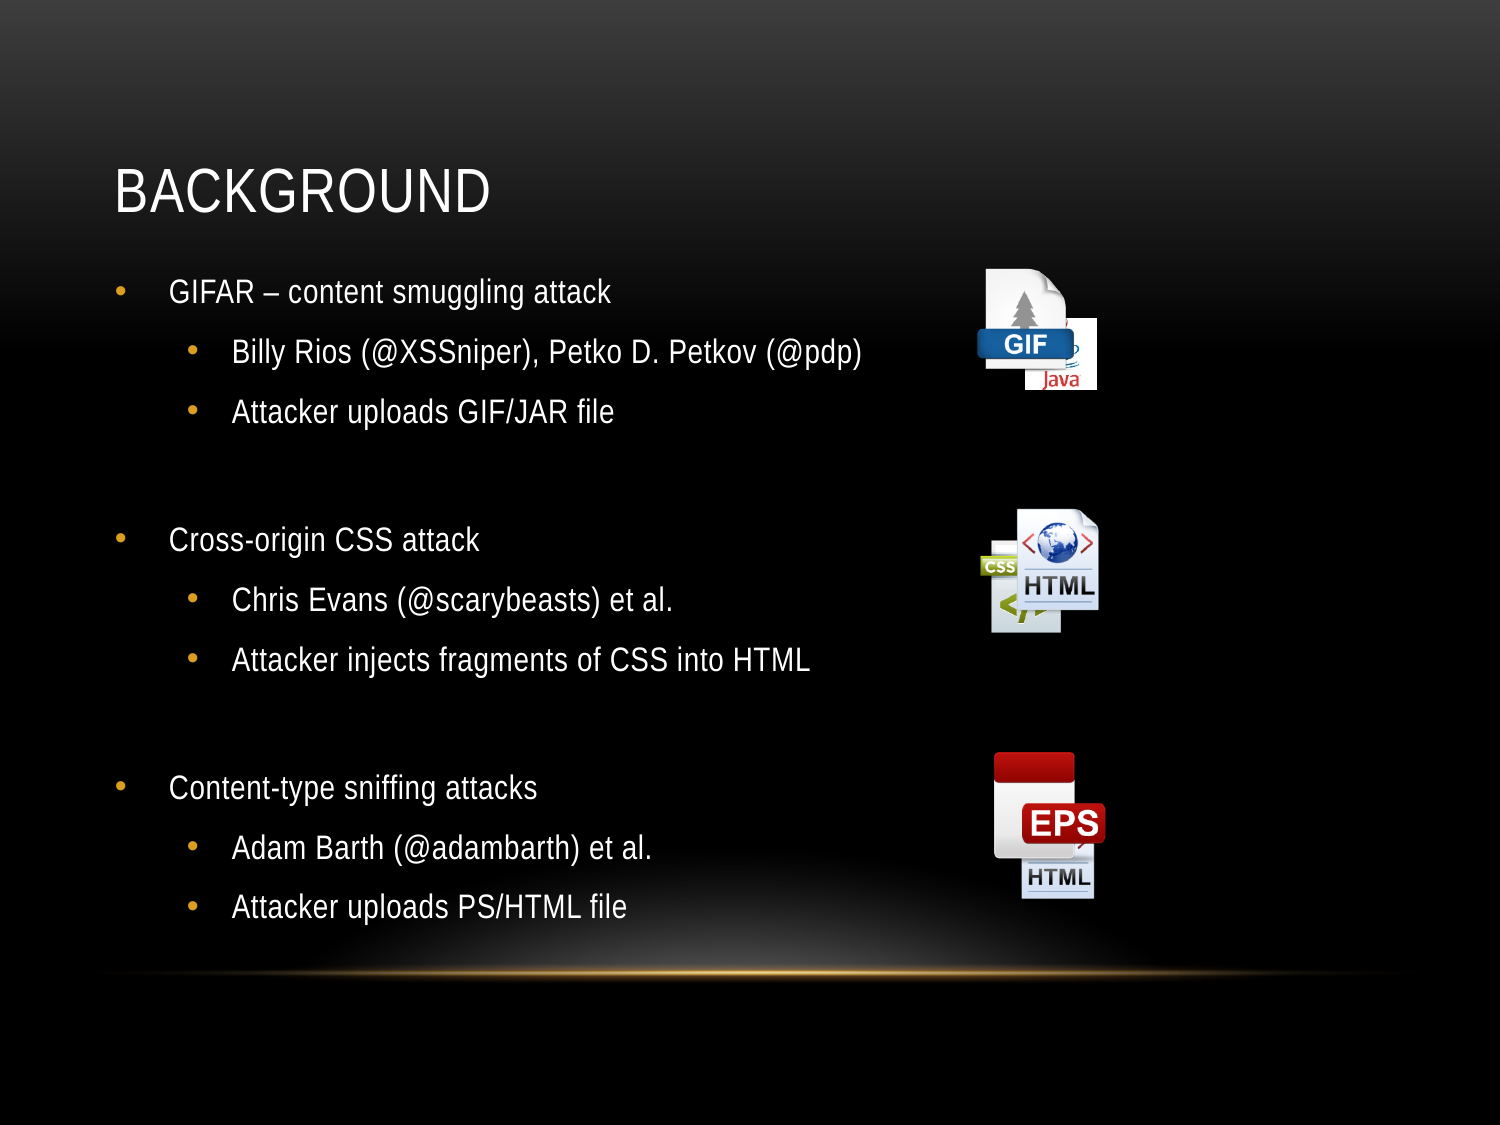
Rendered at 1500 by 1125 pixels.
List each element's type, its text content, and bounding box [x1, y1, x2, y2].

list GIFAR – content smuggling attack Billy Rios (@XSSniper), Petko D. Petkov (@pdp) Attacker uploads GIF/JAR file Cross-origin CSS attack Chris Evans (@scarybeasts) et al. Attacker injects fragments of CSS into HTML Content-type sniffing attacks Adam Barth (@adambarth) et al. Attacker uploads PS/HTML file [99, 262, 1400, 938]
title Background [99, 45, 1400, 233]
picture [0, 0, 1500, 1125]
